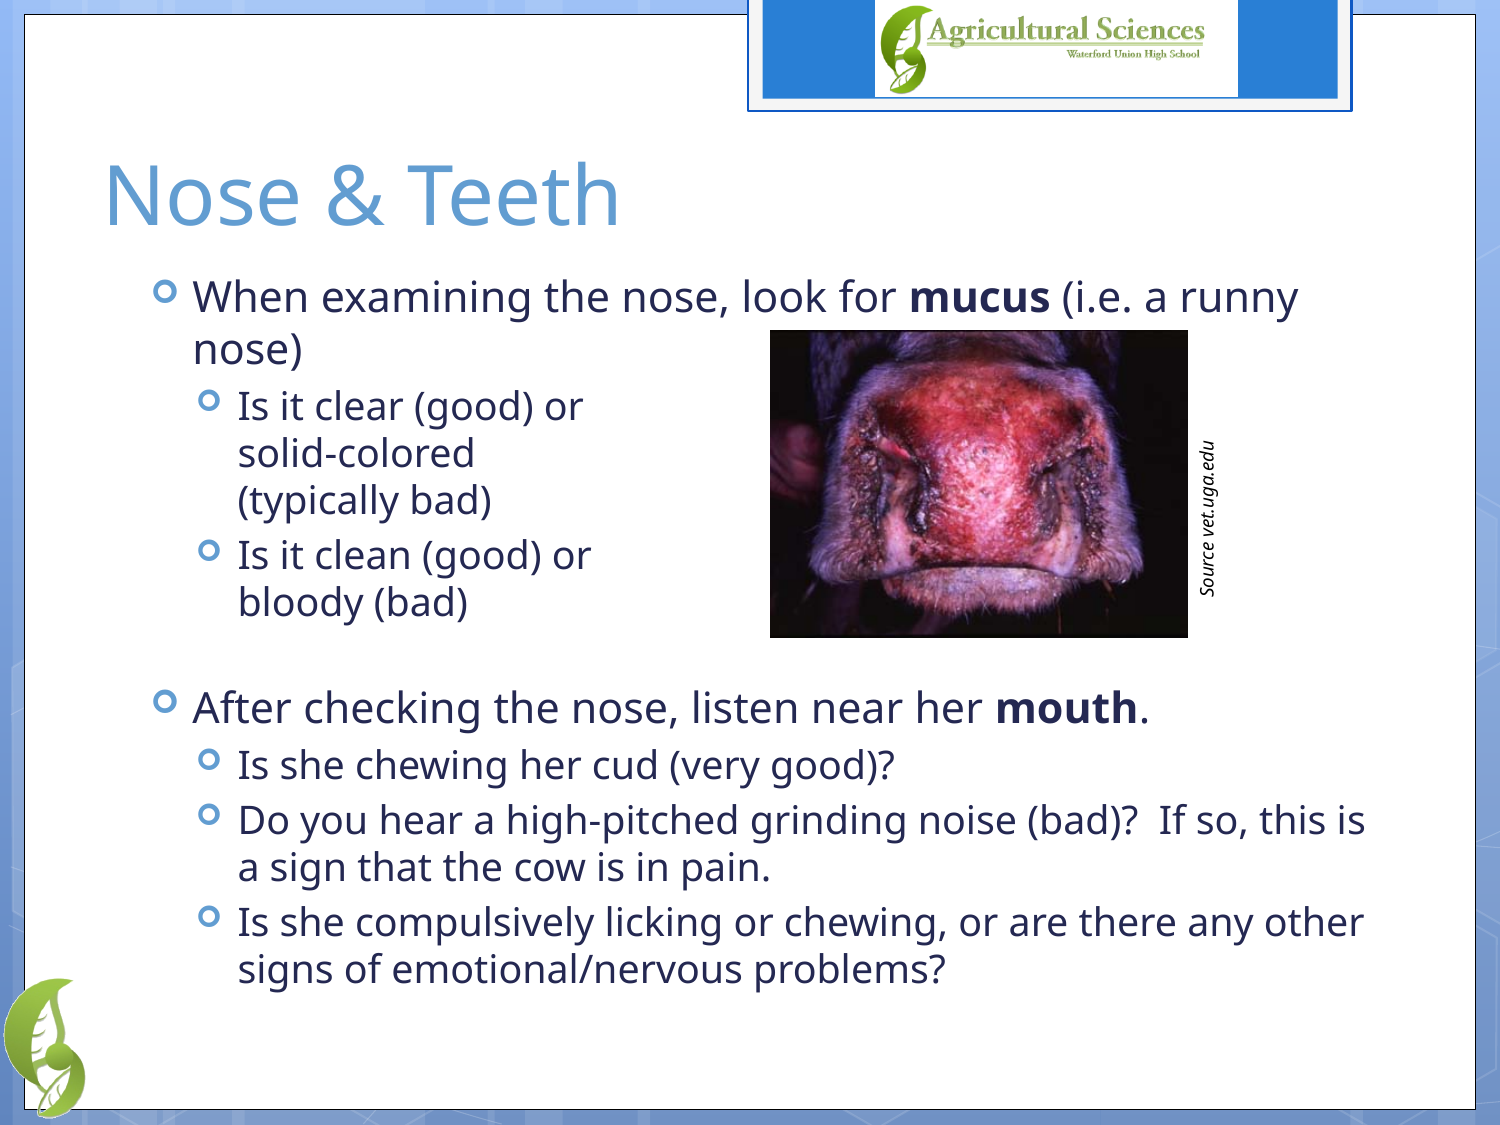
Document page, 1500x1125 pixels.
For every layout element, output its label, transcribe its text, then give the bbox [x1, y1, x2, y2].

picture [0, 968, 138, 1125]
picture [875, 0, 1238, 97]
text_box Source vet.uga.edu [1192, 425, 1225, 613]
picture [770, 330, 1188, 638]
title Nose & Teeth [87, 112, 1400, 250]
list When examining the nose, look for mucus (i.e. a runny nose) Is it clear (good) or solid-colored (typically bad) Is it clean (good) or bloody (bad) After checking the nose, listen near her mouth. Is she chewing her cud (very good)? Do you hear a high-pitched grinding noise (bad)? If so, this is a sign that the cow is in pain. Is she compulsively licking or chewing, or are there any other signs of emotional/nervous problems? [125, 262, 1388, 1000]
